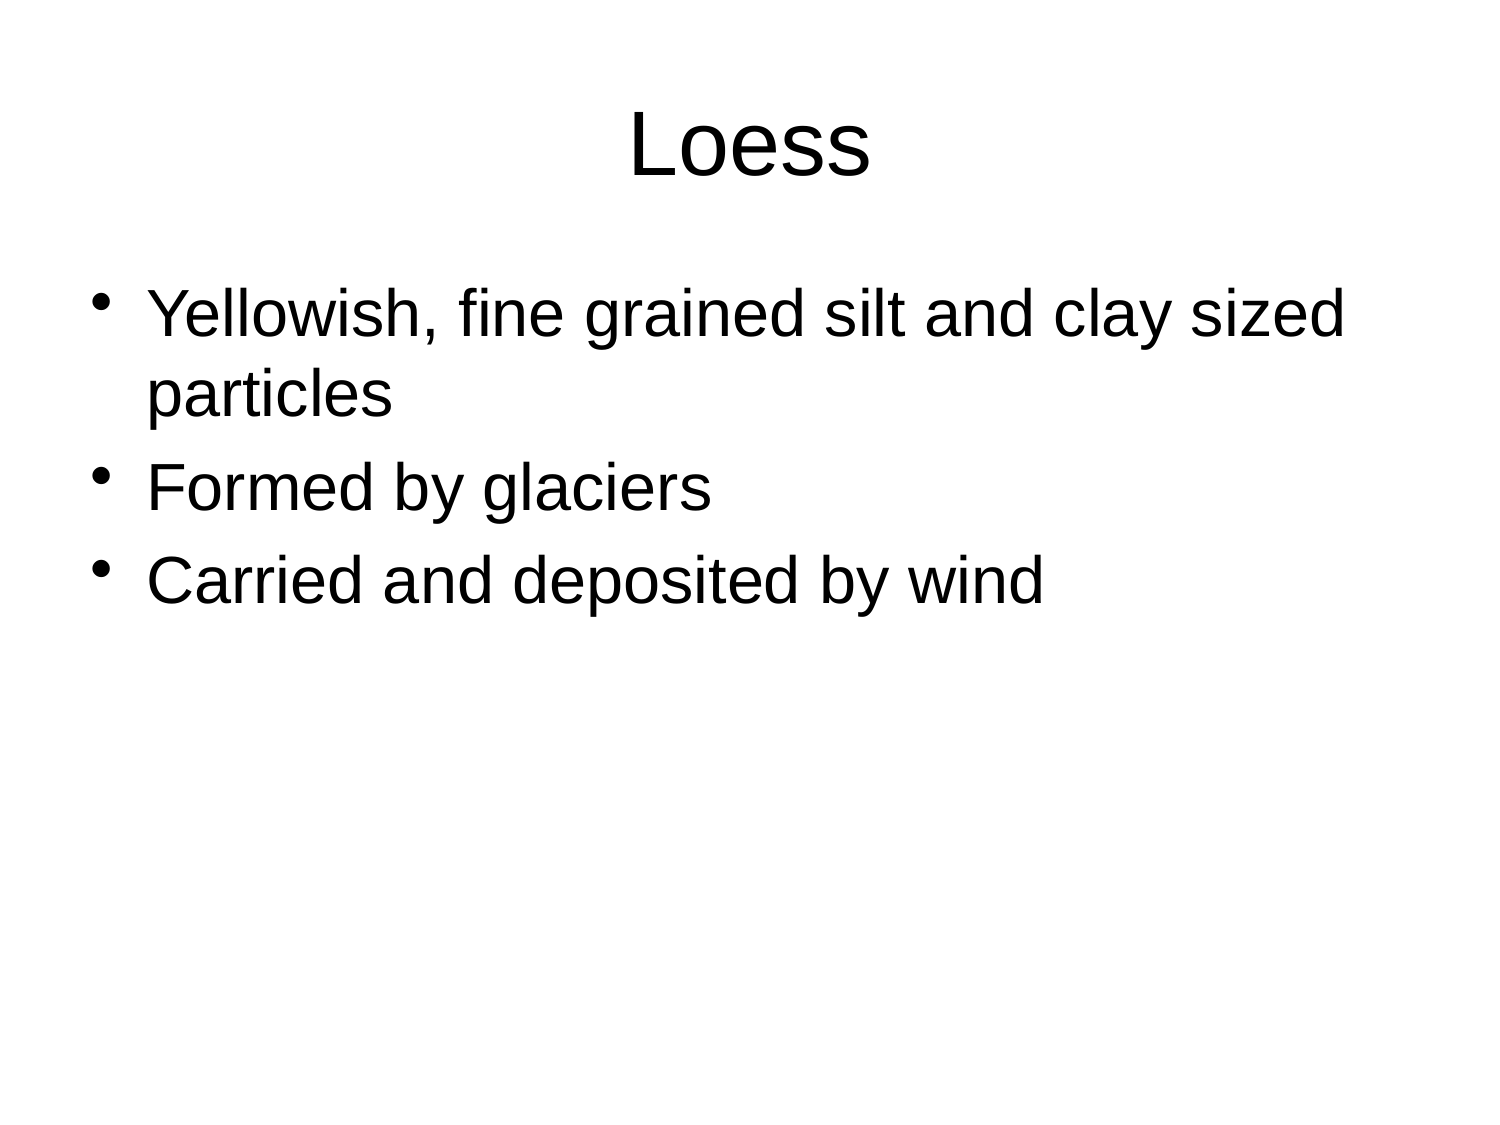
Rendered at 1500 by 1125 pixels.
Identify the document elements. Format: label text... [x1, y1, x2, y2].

title Loess [74, 44, 1426, 233]
list Yellowish, fine grained silt and clay sized particles Formed by glaciers Carried and deposited by wind [74, 262, 1426, 1006]
